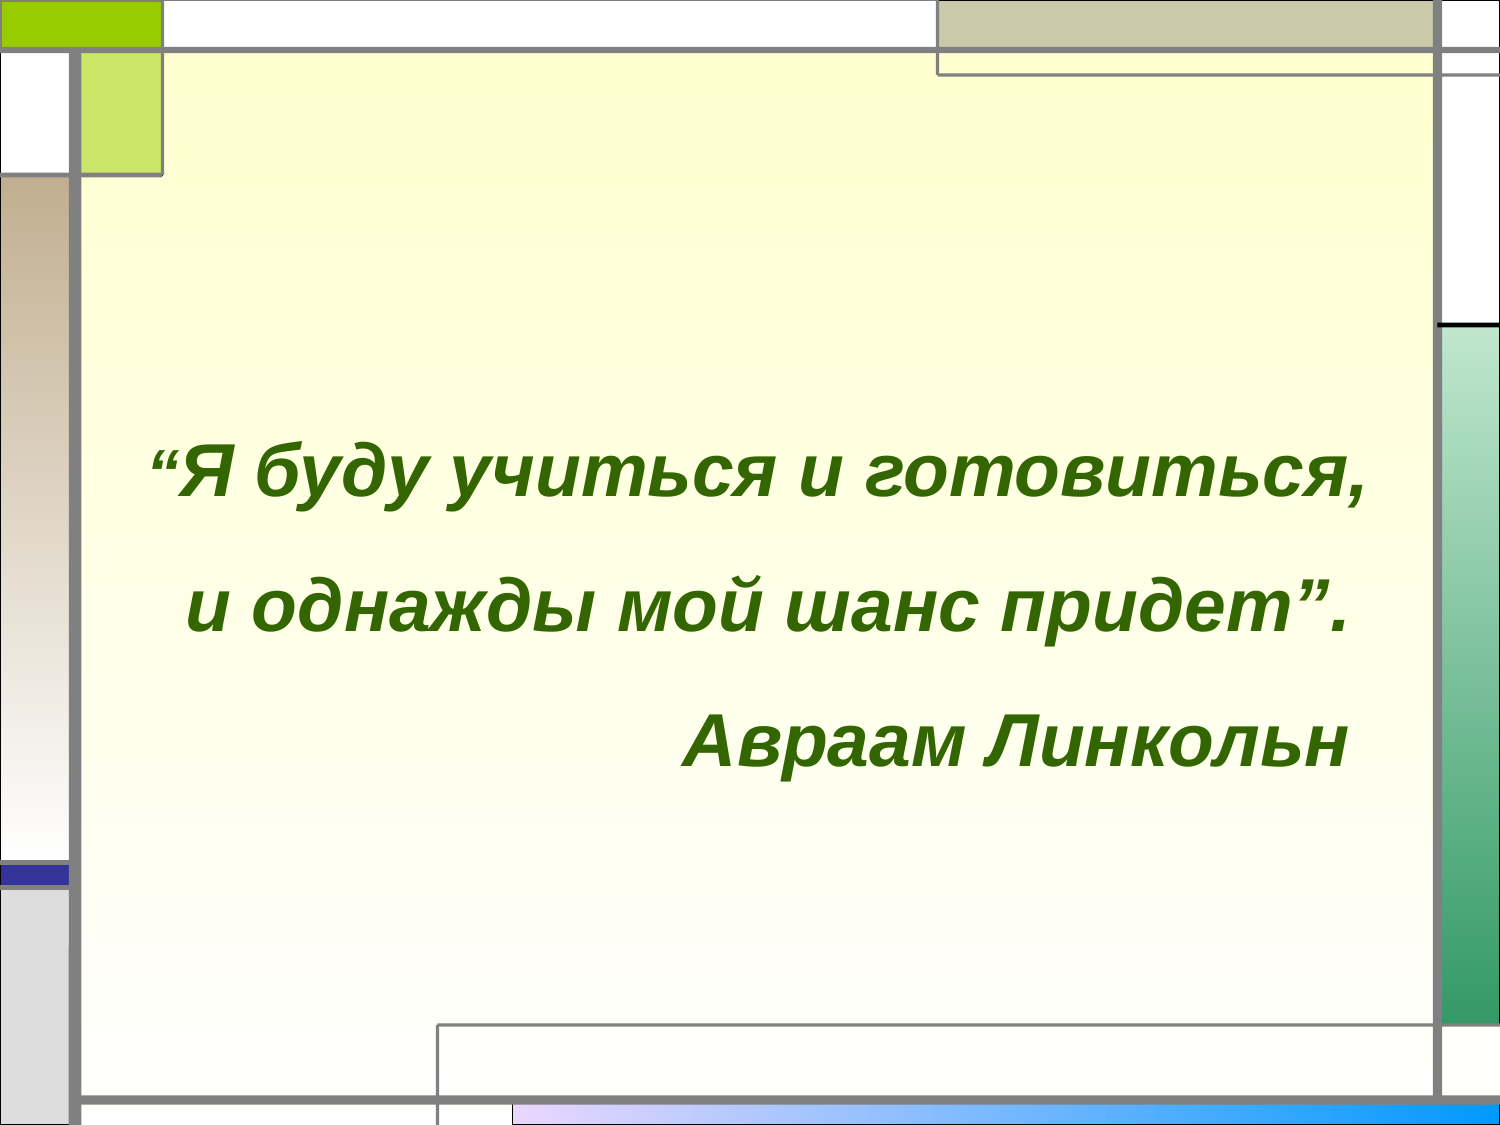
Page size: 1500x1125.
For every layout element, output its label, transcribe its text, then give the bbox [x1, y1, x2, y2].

text_box [124, 337, 1388, 738]
text_box “Я буду учиться и готовиться, и однажды мой шанс придет”. Авраам Линкольн [131, 368, 1386, 789]
